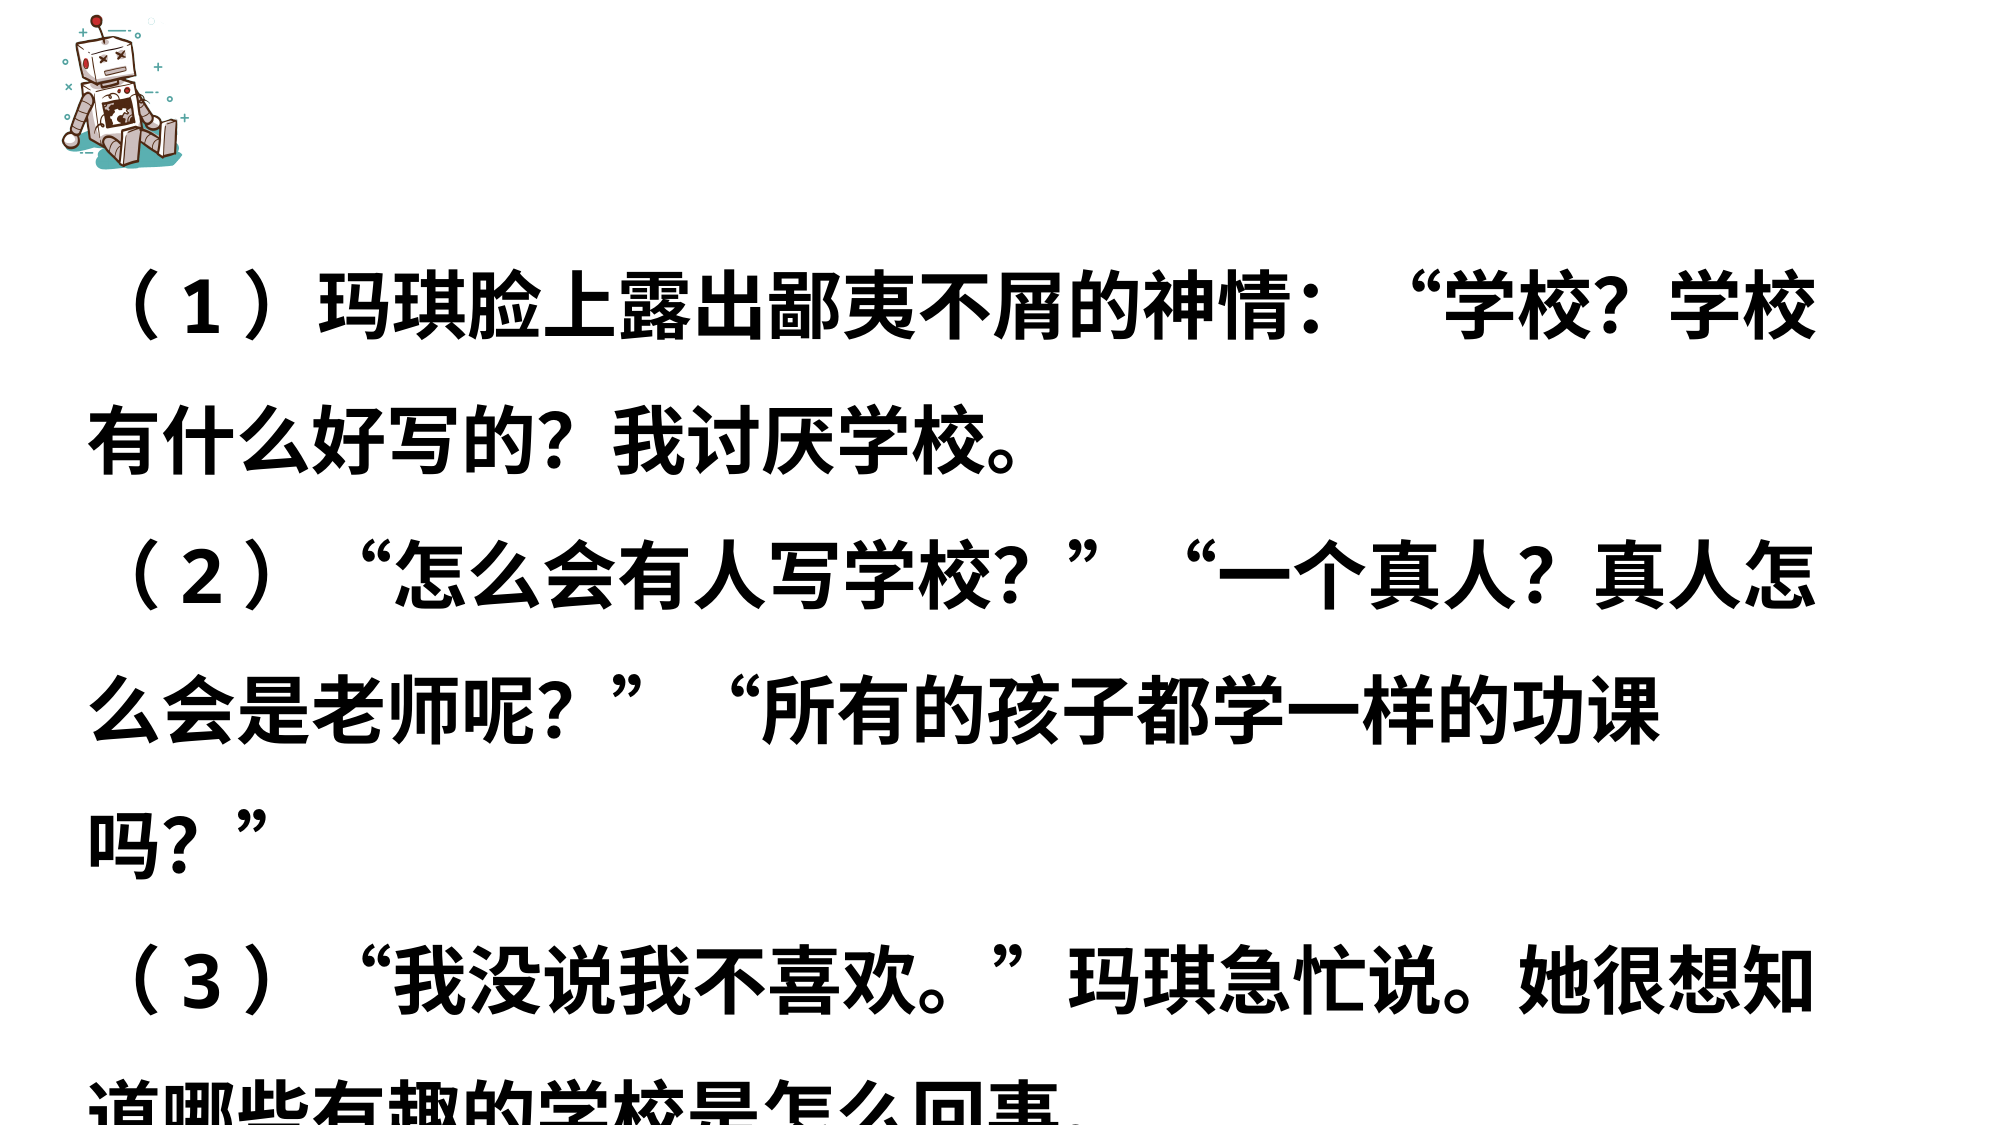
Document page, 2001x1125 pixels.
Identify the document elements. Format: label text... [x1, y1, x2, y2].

text_box （1）玛琪脸上露出鄙夷不屑的神情：“学校？学校有什么好写的？我讨厌学校。 （2）“怎么会有人写学校？”“一个真人？真人怎么会是老师呢？”“所有的孩子都学一样的功课吗？” （3）“我没说我不喜欢。”玛琪急忙说。她很想知道哪些有趣的学校是怎么回事。 [71, 206, 1859, 1125]
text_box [32, 8, 201, 189]
